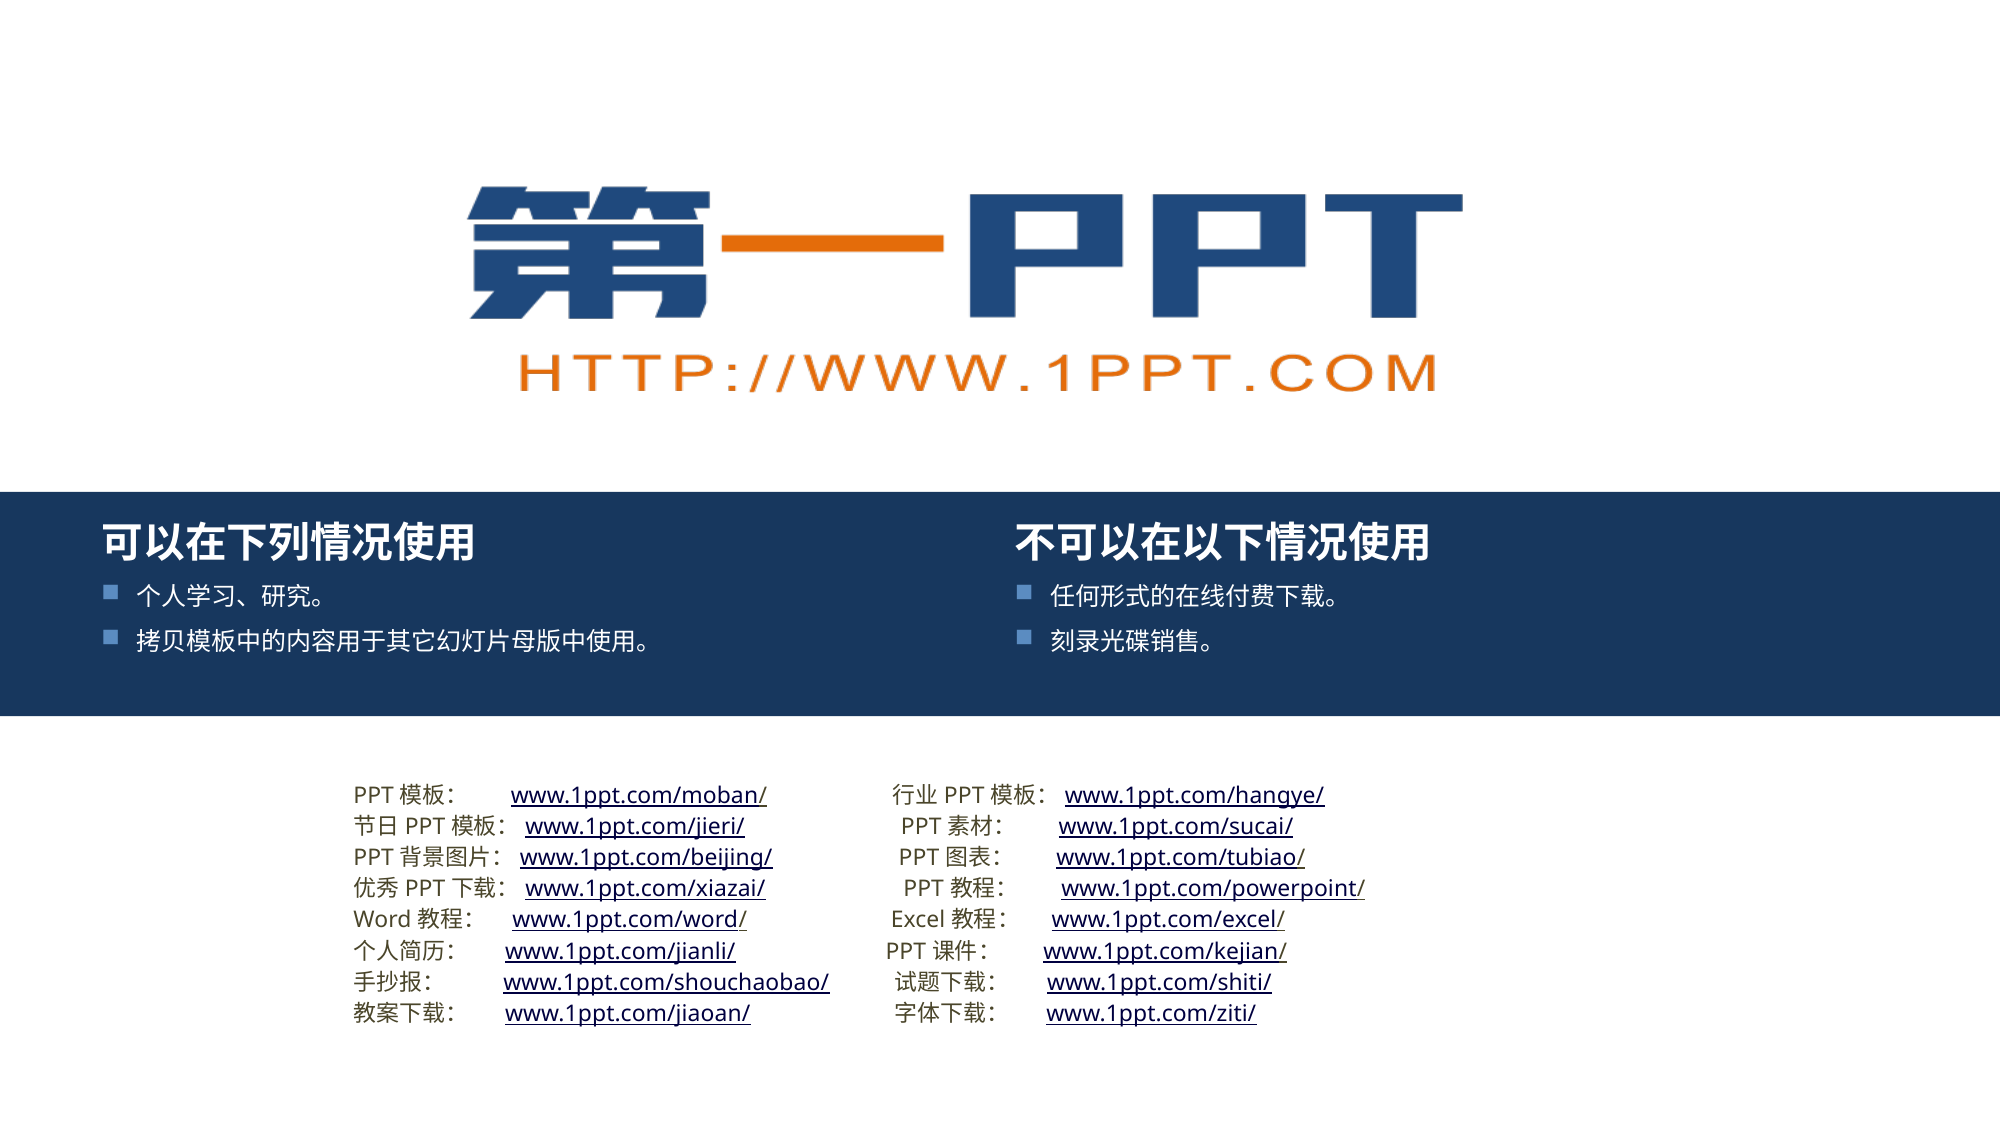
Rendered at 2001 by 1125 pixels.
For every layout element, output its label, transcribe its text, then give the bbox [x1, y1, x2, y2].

picture [319, 58, 1615, 445]
text_box 不可以在以下情况使用 任何形式的在线付费下载。 刻录光碟销售。 [999, 508, 1898, 705]
text_box PPT模板： www.1ppt.com/moban/ 行业PPT模板：www.1ppt.com/hangye/ 节日PPT模板：www.1ppt.com/jieri/ PPT素材： www.1ppt.com/sucai/ PPT背景图片：www.1ppt.com/beijing/ PPT图表： www.1ppt.com/tubiao/ 优秀PPT下载：www.1ppt.com/xiazai/ PPT教程： www.1ppt.com/powerpoint/ Word教程： www.1ppt.com/word/ Excel教程： www.1ppt.com/excel/ 个人简历： www.1ppt.com/jianli/ PPT课件： www.1ppt.com/kejian/ 手抄报： www.1ppt.com/shouchaobao/ 试题下载： www.1ppt.com/shiti/ 教案下载： www.1ppt.com/jiaoan/ 字体下载： www.1ppt.com/ziti/ [336, 726, 1821, 1084]
text_box [0, 491, 2000, 717]
text_box 可以在下列情况使用 个人学习、研究。 拷贝模板中的内容用于其它幻灯片母版中使用。 [86, 508, 985, 705]
